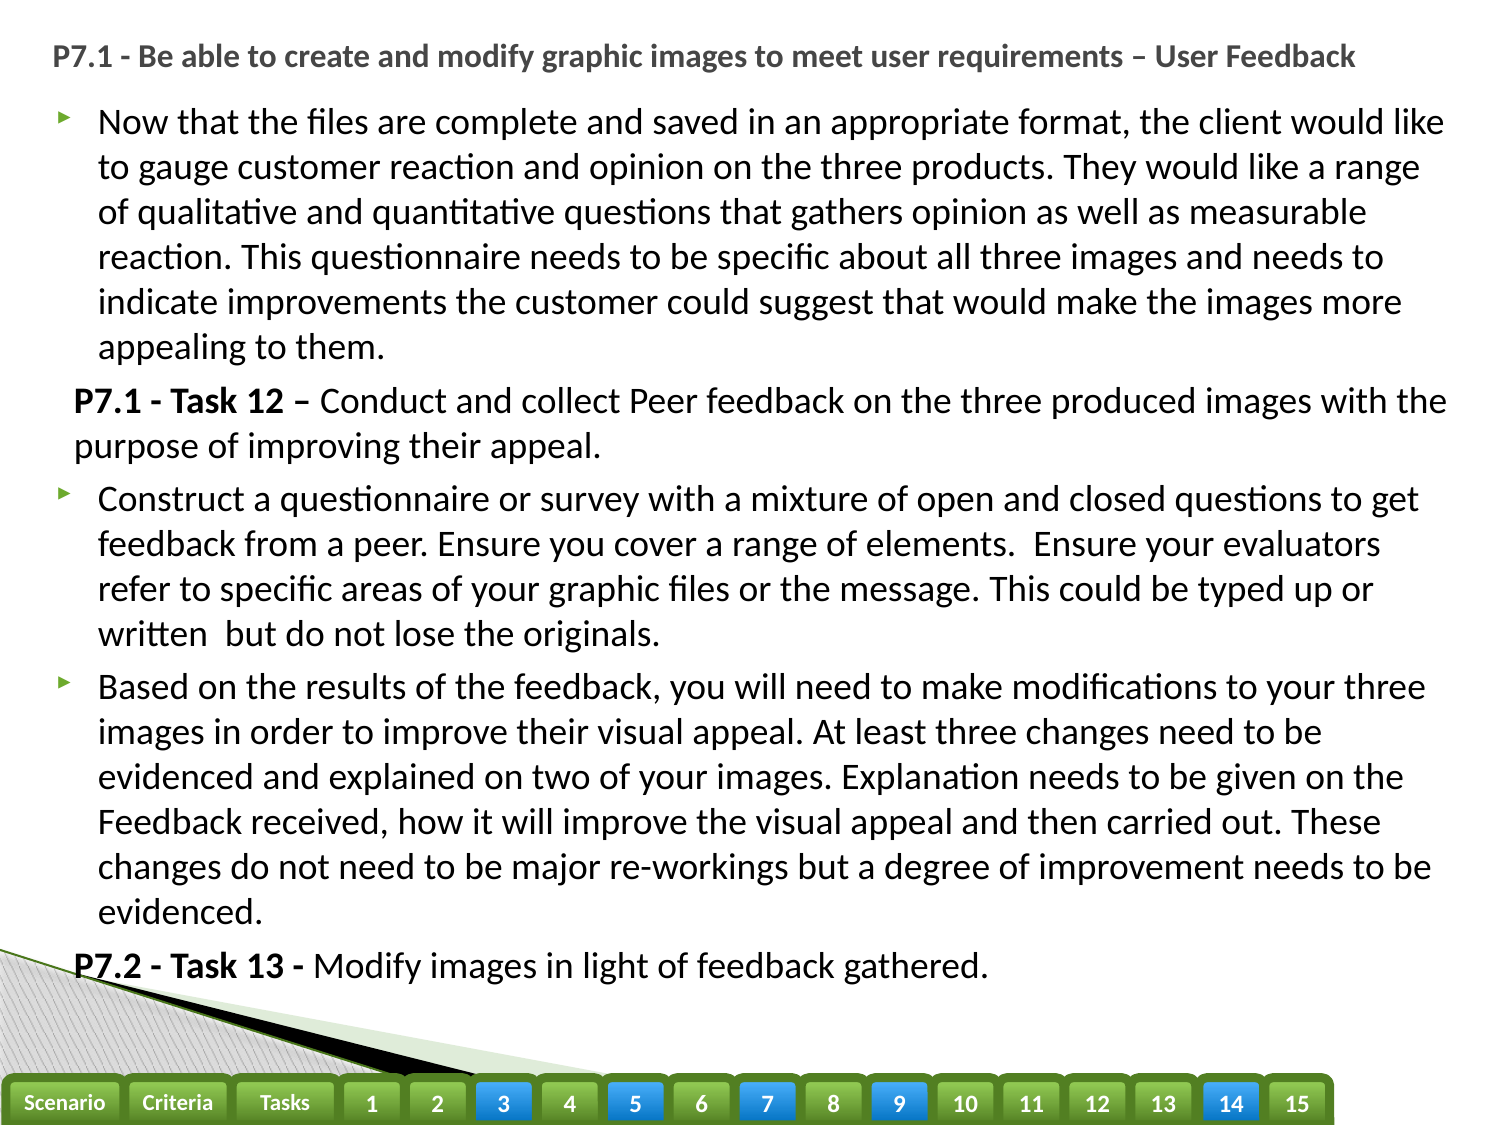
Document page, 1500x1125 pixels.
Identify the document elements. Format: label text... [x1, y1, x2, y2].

list Now that the files are complete and saved in an appropriate format, the client would like to gauge customer reaction and opinion on the three products. They would like a range of qualitative and quantitative questions that gathers opinion as well as measurable reaction. This questionnaire needs to be specific about all three images and needs to indicate improvements the customer could suggest that would make the images more appealing to them. P7.1 - Task 12 – Conduct and collect Peer feedback on the three produced images with the purpose of improving their appeal. Construct a questionnaire or survey with a mixture of open and closed questions to get feedback from a peer. Ensure you cover a range of elements. Ensure your evaluators refer to specific areas of your graphic files or the message. This could be typed up or written but do not lose the originals. Based on the results of the feedback, you will need to make modifications to your three images in order to improve their visual appeal. At least three changes need to be evidenced and explained on two of your images. Explanation needs to be given on the Feedback received, how it will improve the visual appeal and then carried out. These changes do not need to be major re-workings but a degree of improvement needs to be evidenced. P7.2 - Task 13 - Modify images in light of feedback gathered. [41, 90, 1471, 1071]
title P7.1 - Be able to create and modify graphic images to meet user requirements – User Feedback [37, 19, 1471, 90]
